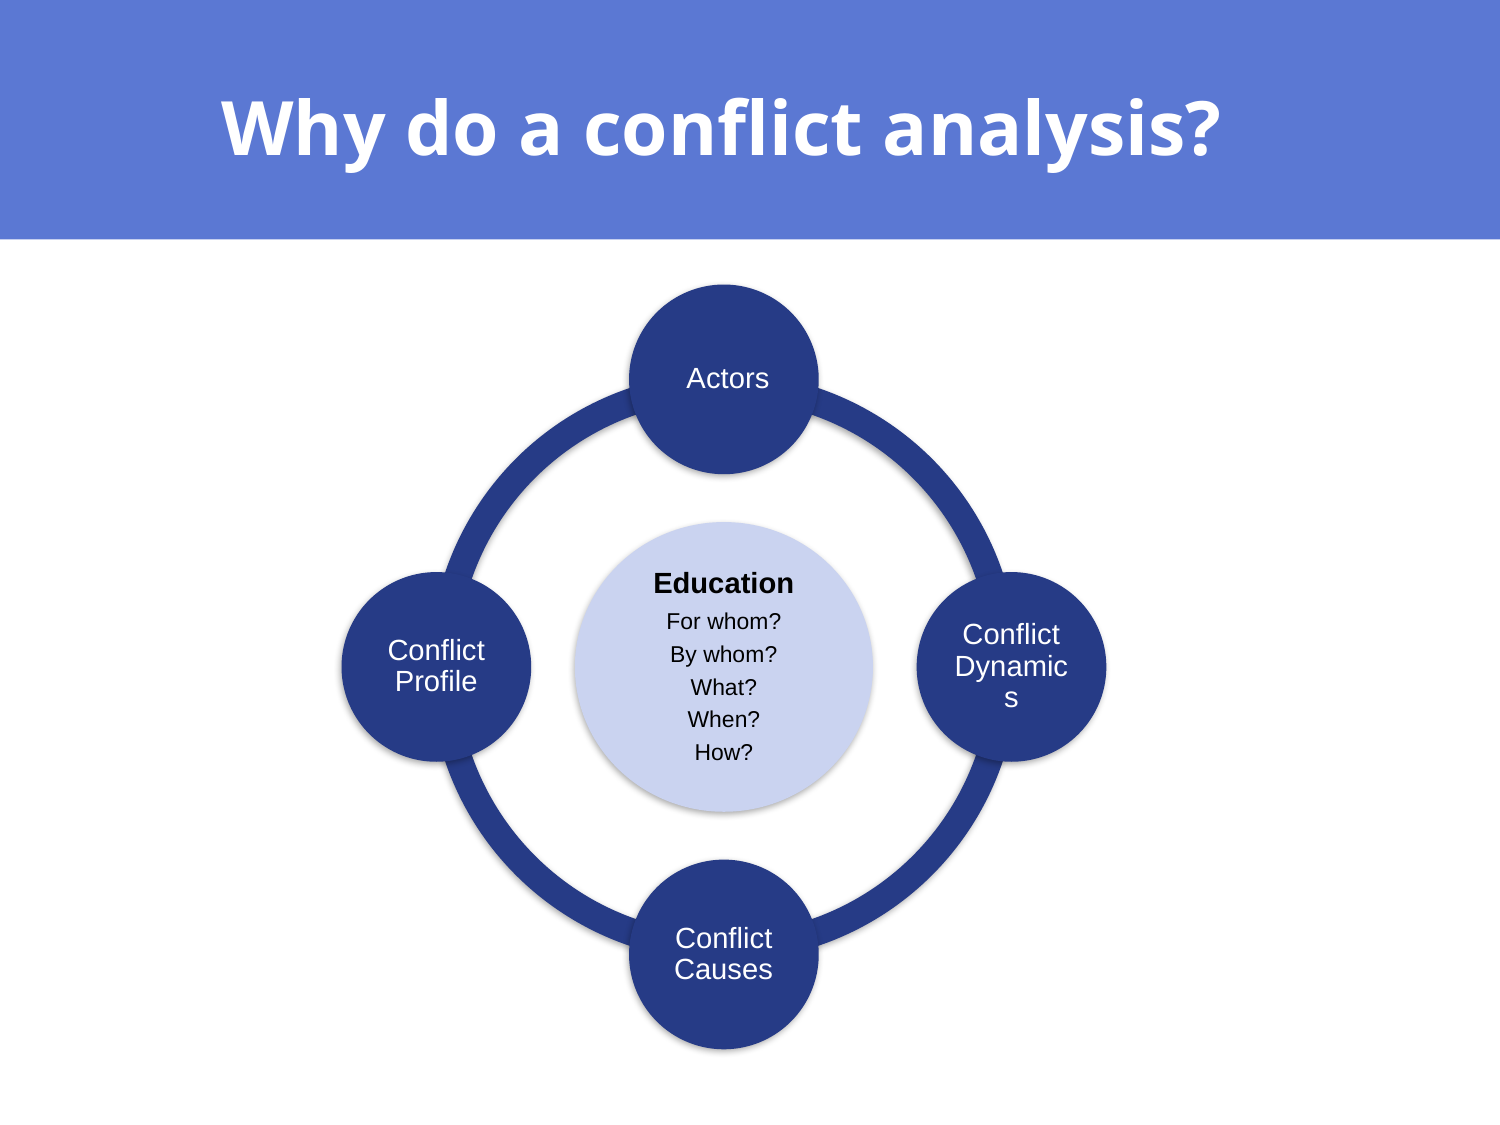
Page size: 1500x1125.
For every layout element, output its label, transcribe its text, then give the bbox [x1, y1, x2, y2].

title Why do a conflict analysis? [0, 0, 1444, 250]
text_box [340, 281, 1107, 1053]
